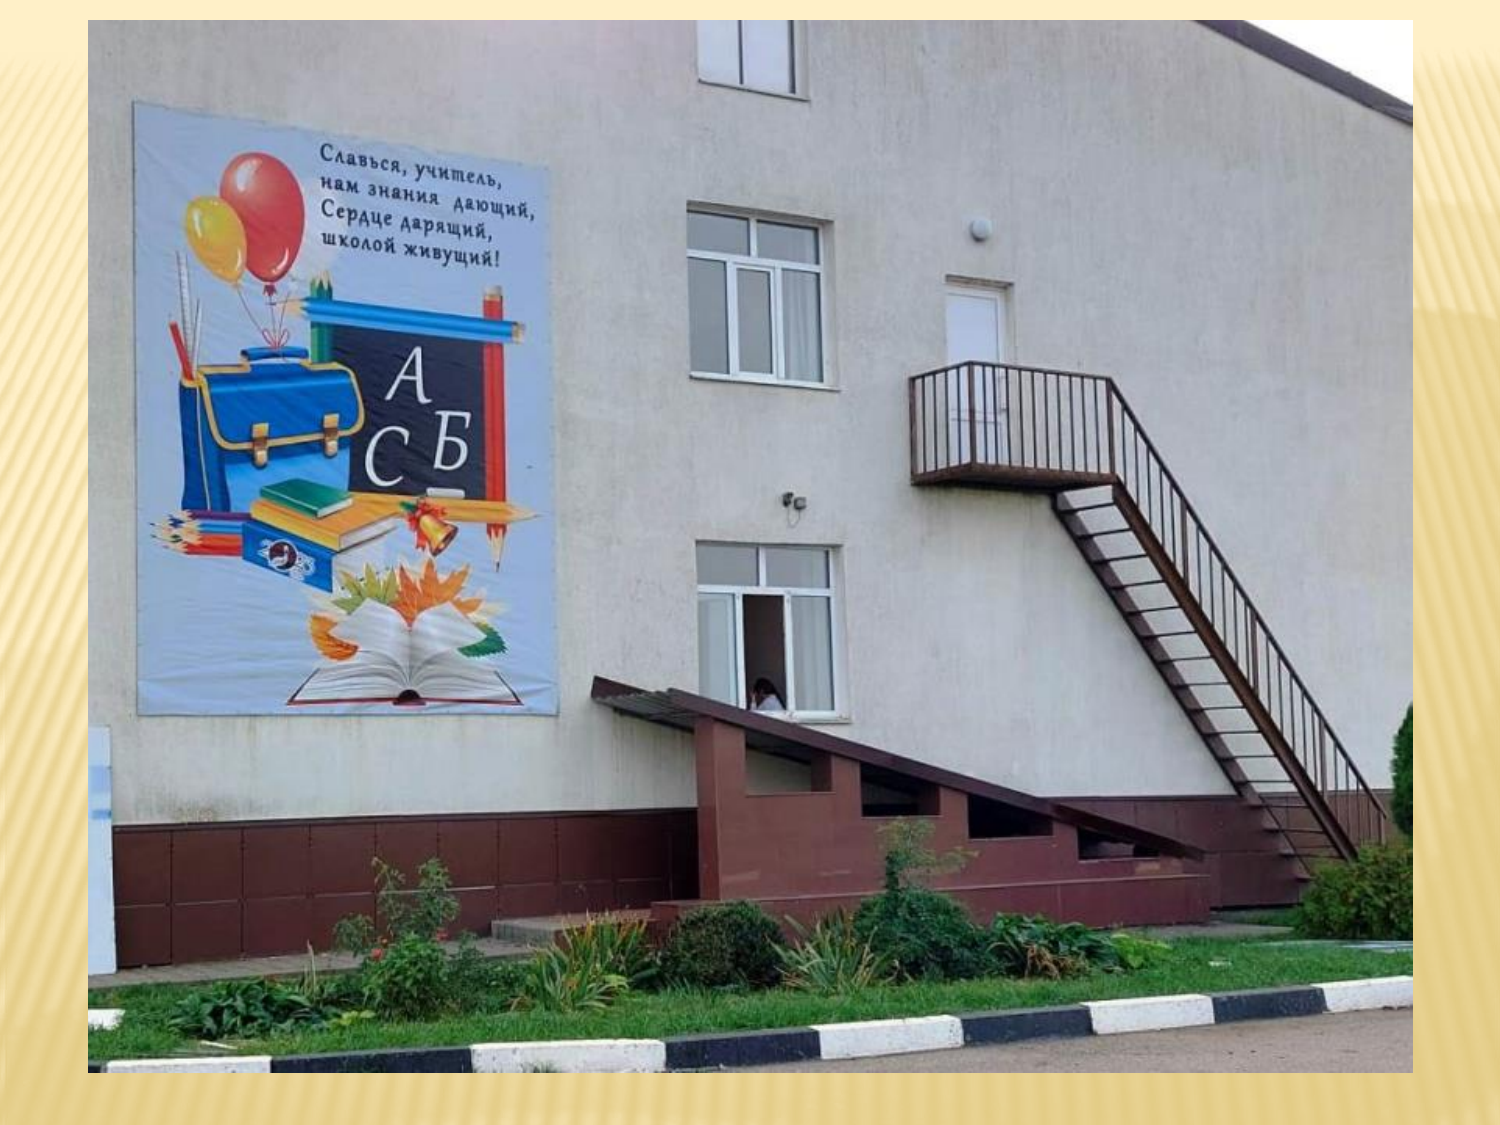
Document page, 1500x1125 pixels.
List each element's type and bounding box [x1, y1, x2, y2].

picture [88, 19, 1413, 1074]
